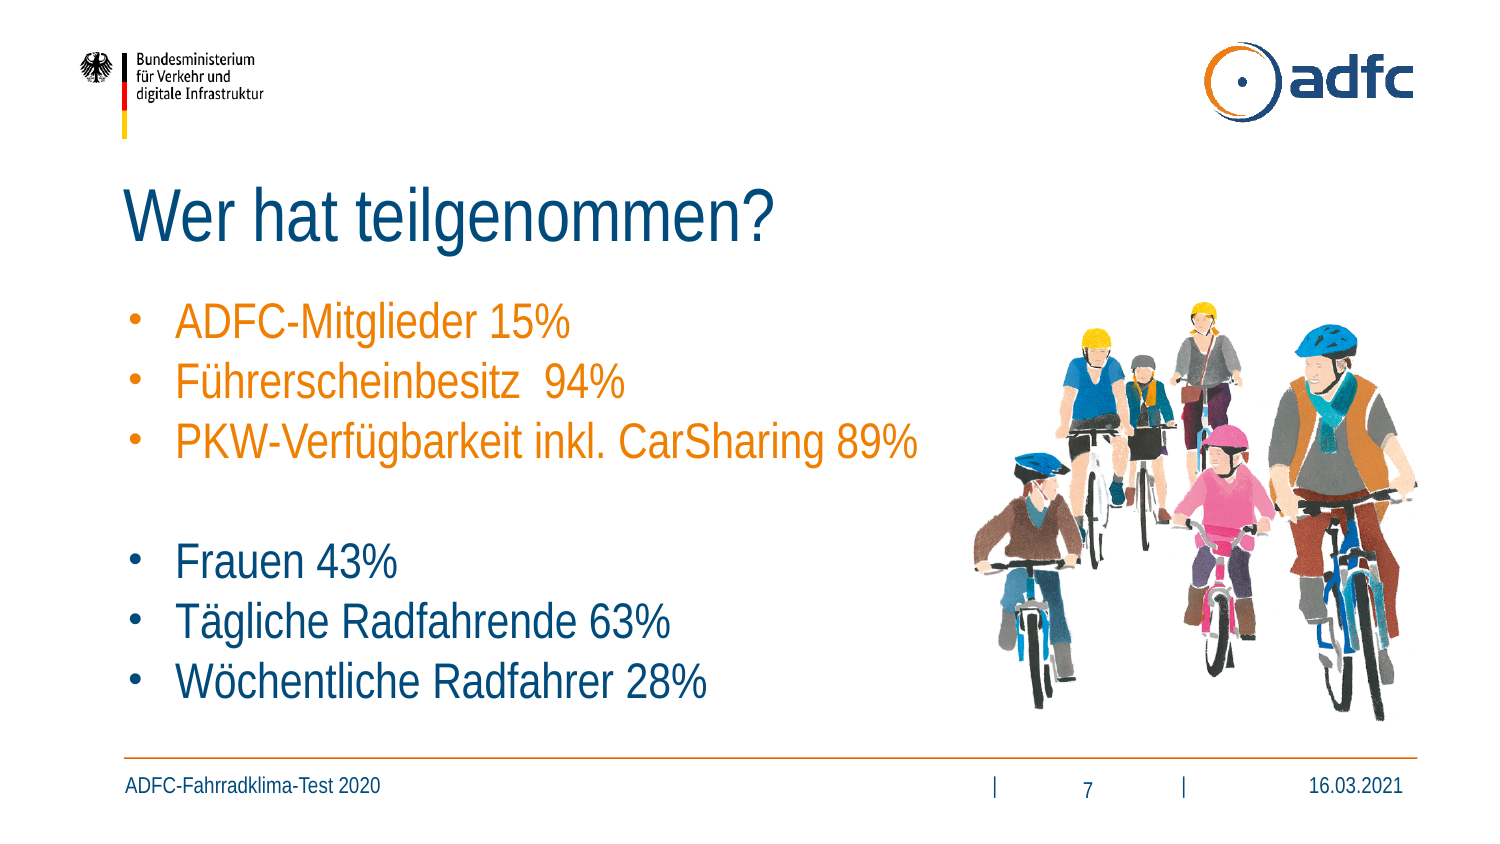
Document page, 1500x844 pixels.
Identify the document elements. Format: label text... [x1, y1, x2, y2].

list Wer hat teilgenommen? [123, 151, 1475, 709]
picture [46, 27, 296, 158]
text_box ADFC-Mitglieder 15% Führerscheinbesitz 94% PKW-Verfügbarkeit inkl. CarSharing 89% Frauen 43% Tägliche Radfahrende 63% Wöchentliche Radfahrer 28% [38, 281, 1377, 777]
picture [955, 286, 1464, 734]
picture [1202, 40, 1414, 123]
